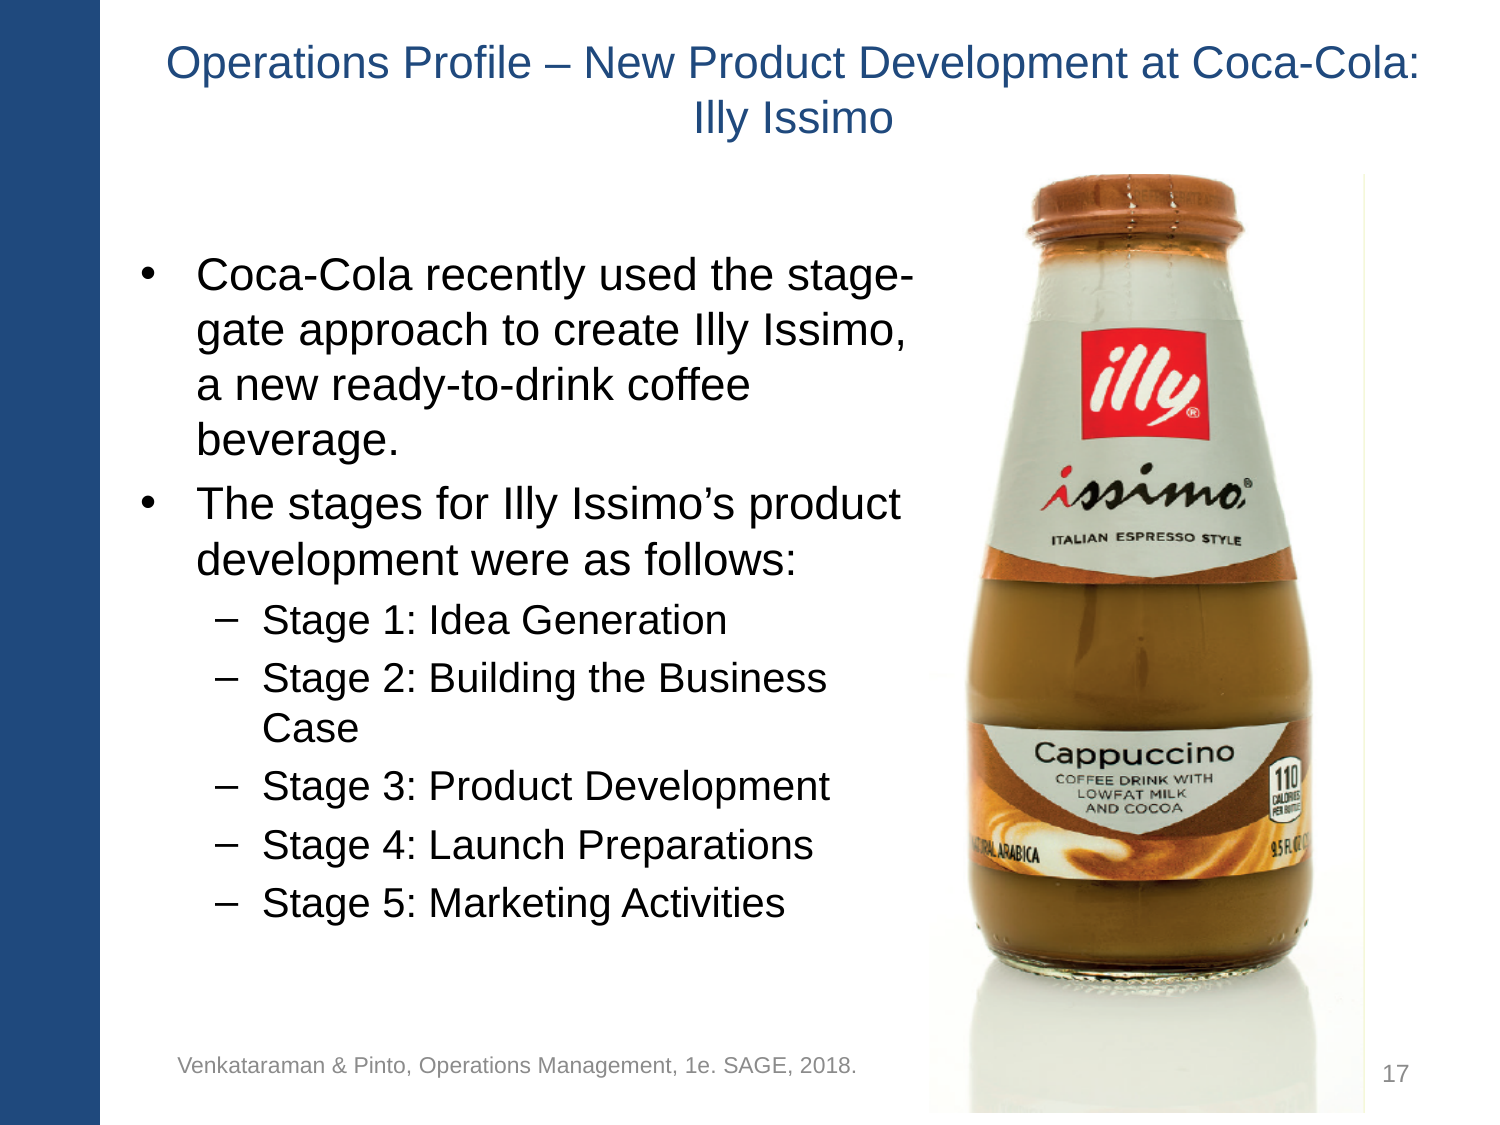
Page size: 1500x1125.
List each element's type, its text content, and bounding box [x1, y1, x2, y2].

slide_number 17 [1370, 1042, 1425, 1103]
footer Venkataraman & Pinto, Operations Management, 1e. SAGE, 2018. [162, 1042, 923, 1103]
list Coca-Cola recently used the stage-gate approach to create Illy Issimo, a new ready-to-drink coffee beverage. The stages for Illy Issimo’s product development were as follows: Stage 1: Idea Generation Stage 2: Building the Business Case Stage 3: Product Development Stage 4: Launch Preparations Stage 5: Marketing Activities [125, 237, 923, 1025]
title Operations Profile – New Product Development at Coca-Cola: Illy Issimo [125, 24, 1463, 150]
picture [928, 174, 1366, 1113]
